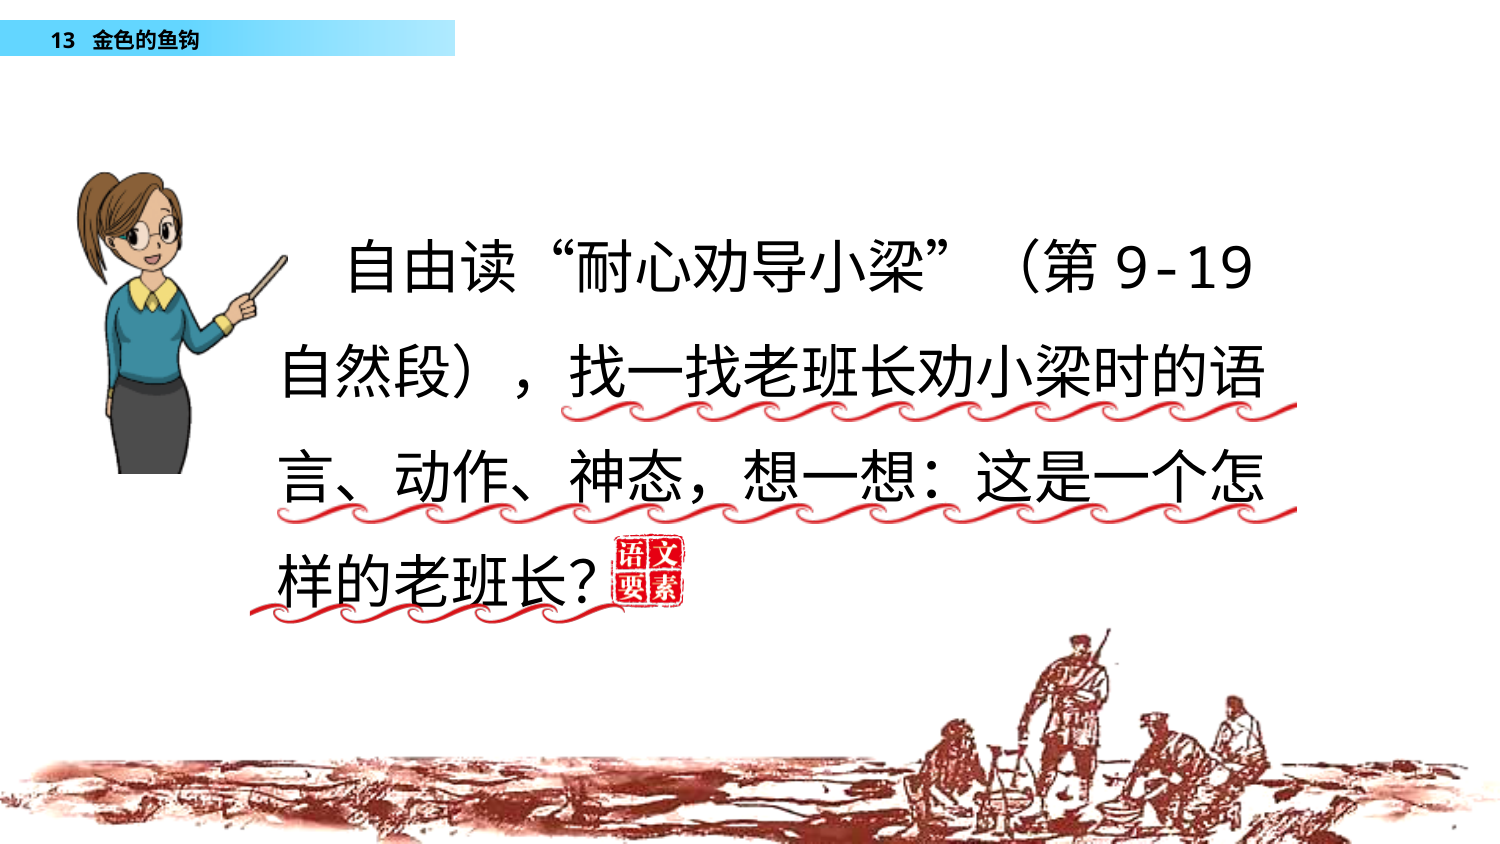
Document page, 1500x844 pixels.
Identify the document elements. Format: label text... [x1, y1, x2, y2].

picture [76, 171, 1297, 524]
picture [249, 528, 704, 652]
text_box 自由读“耐心劝导小梁”（第9-19自然段），找一找老班长劝小梁时的语言、动作、神态，想一想：这是一个怎样的老班长？ [264, 188, 1298, 623]
picture [560, 331, 1297, 422]
